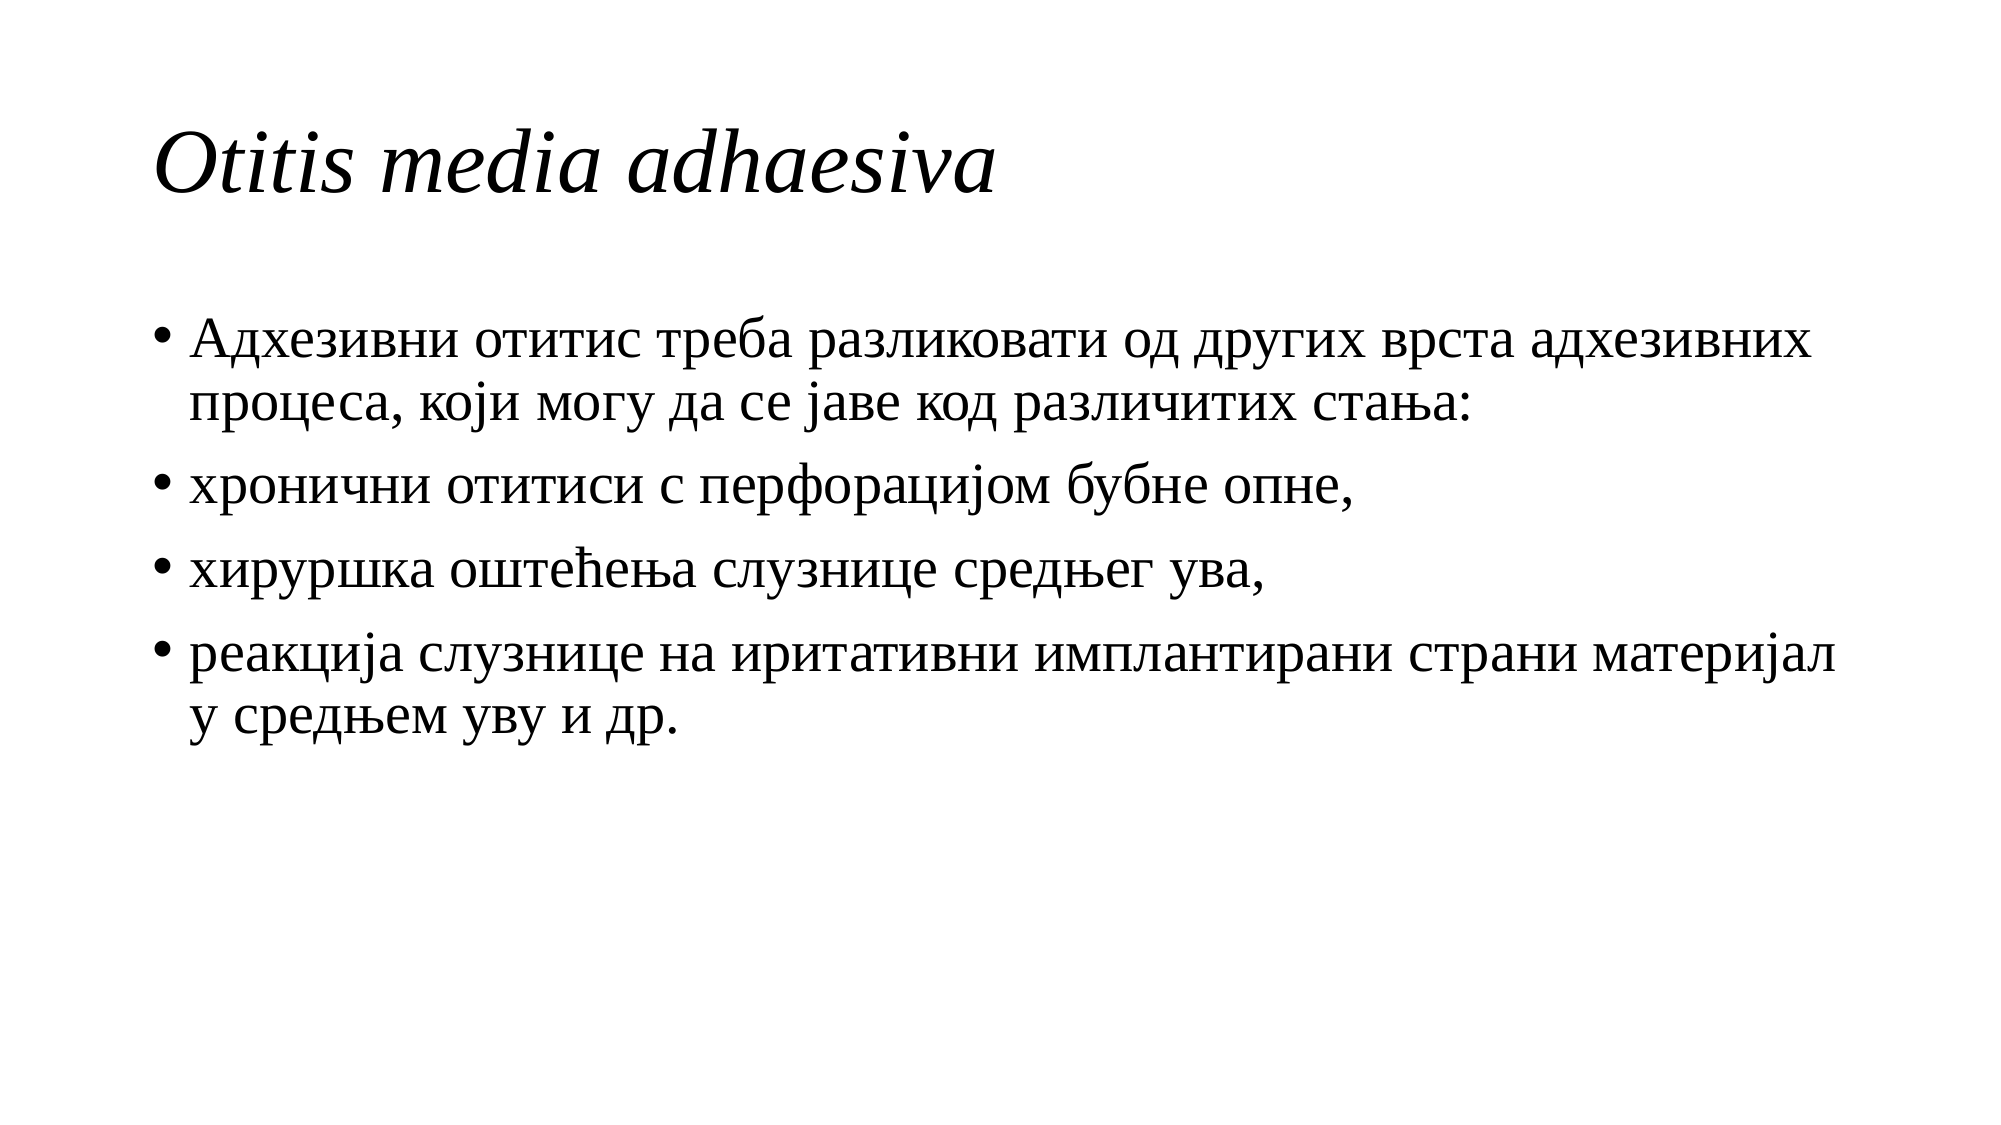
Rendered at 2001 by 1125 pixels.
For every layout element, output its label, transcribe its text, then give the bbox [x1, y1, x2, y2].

list Адхезивни отитис треба разликовати од других врста адхезивних процеса, који могу да се јаве код различитих стања: хронични отитиси с перфорацијом бубне опне, хируршка оштећења слузнице средњег ува, реакција слузнице на иритативни имплантирани страни материјал у средњем уву и др. [137, 299, 1863, 1014]
title Otitis media adhaesiva [137, 59, 1863, 278]
